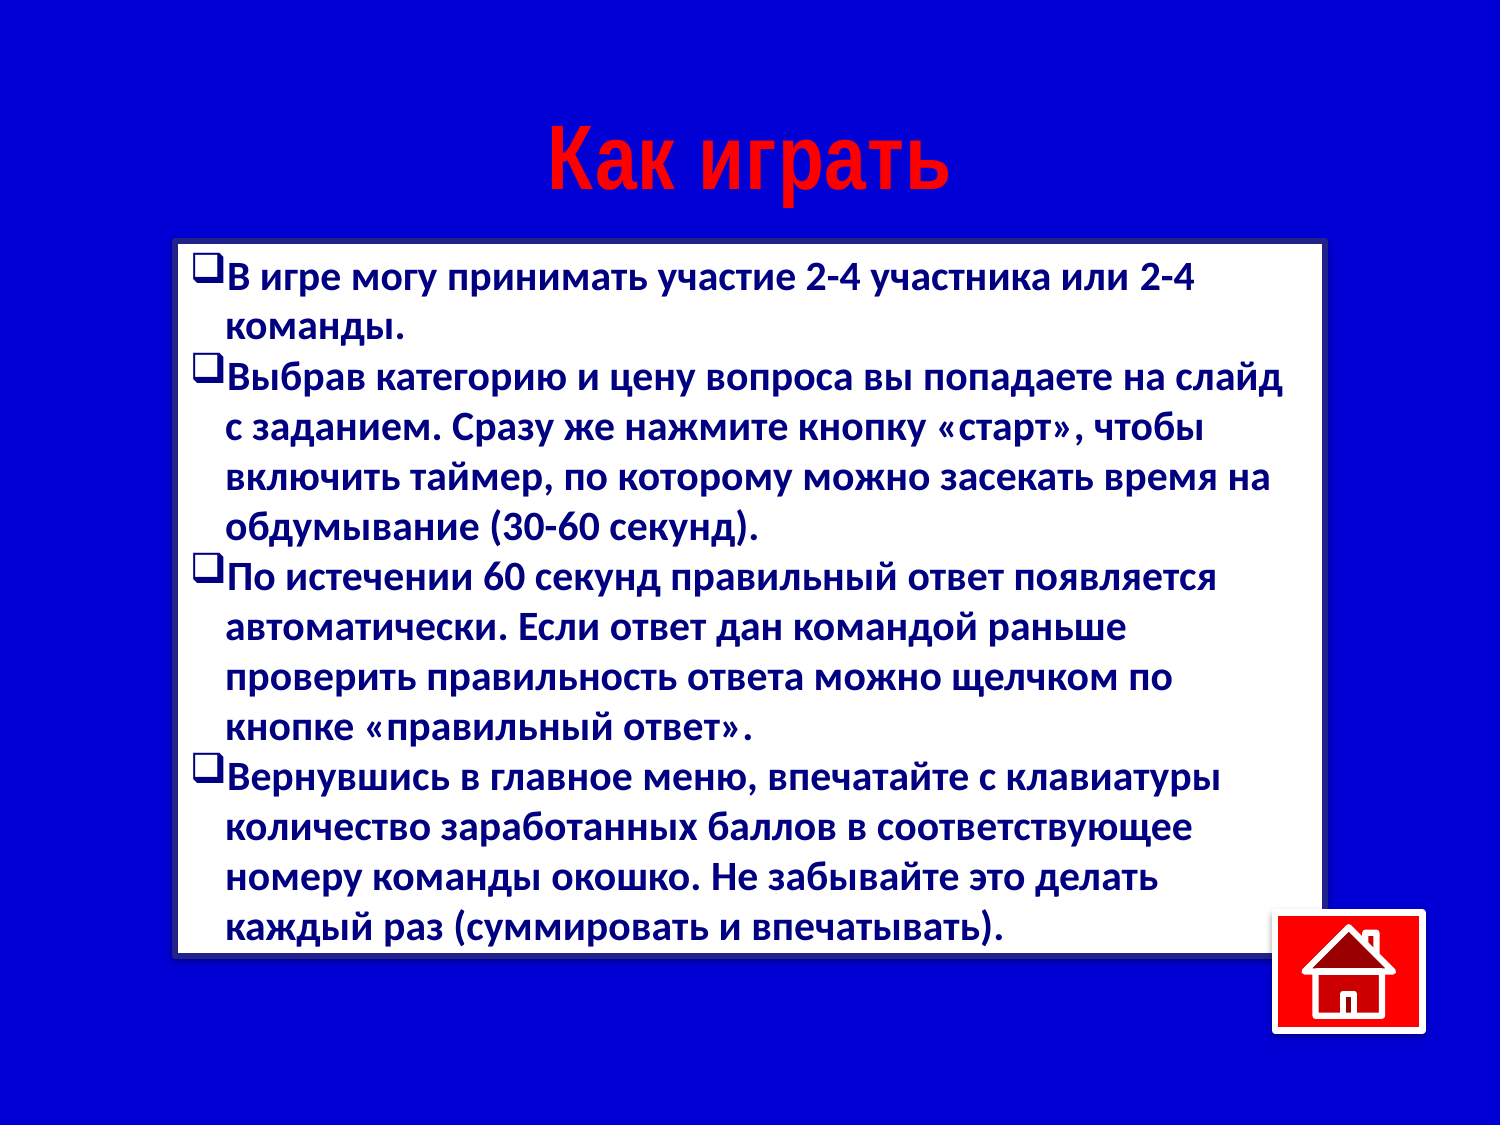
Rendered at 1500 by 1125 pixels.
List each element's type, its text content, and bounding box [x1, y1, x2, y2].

text_box Как играть [324, 99, 1175, 205]
text_box В игре могу принимать участие 2-4 участника или 2-4 команды. Выбрав категорию и цену вопроса вы попадаете на слайд с заданием. Сразу же нажмите кнопку «старт», чтобы включить таймер, по которому можно засекать время на обдумывание (30-60 секунд). По истечении 60 секунд правильный ответ появляется автоматически. Если ответ дан командой раньше проверить правильность ответа можно щелчком по кнопке «правильный ответ». Вернувшись в главное меню, впечатайте с клавиатуры количество заработанных баллов в соответствующее номеру команды окошко. Не забывайте это делать каждый раз (суммировать и впечатывать). [172, 238, 1328, 959]
text_box [1272, 909, 1426, 1034]
